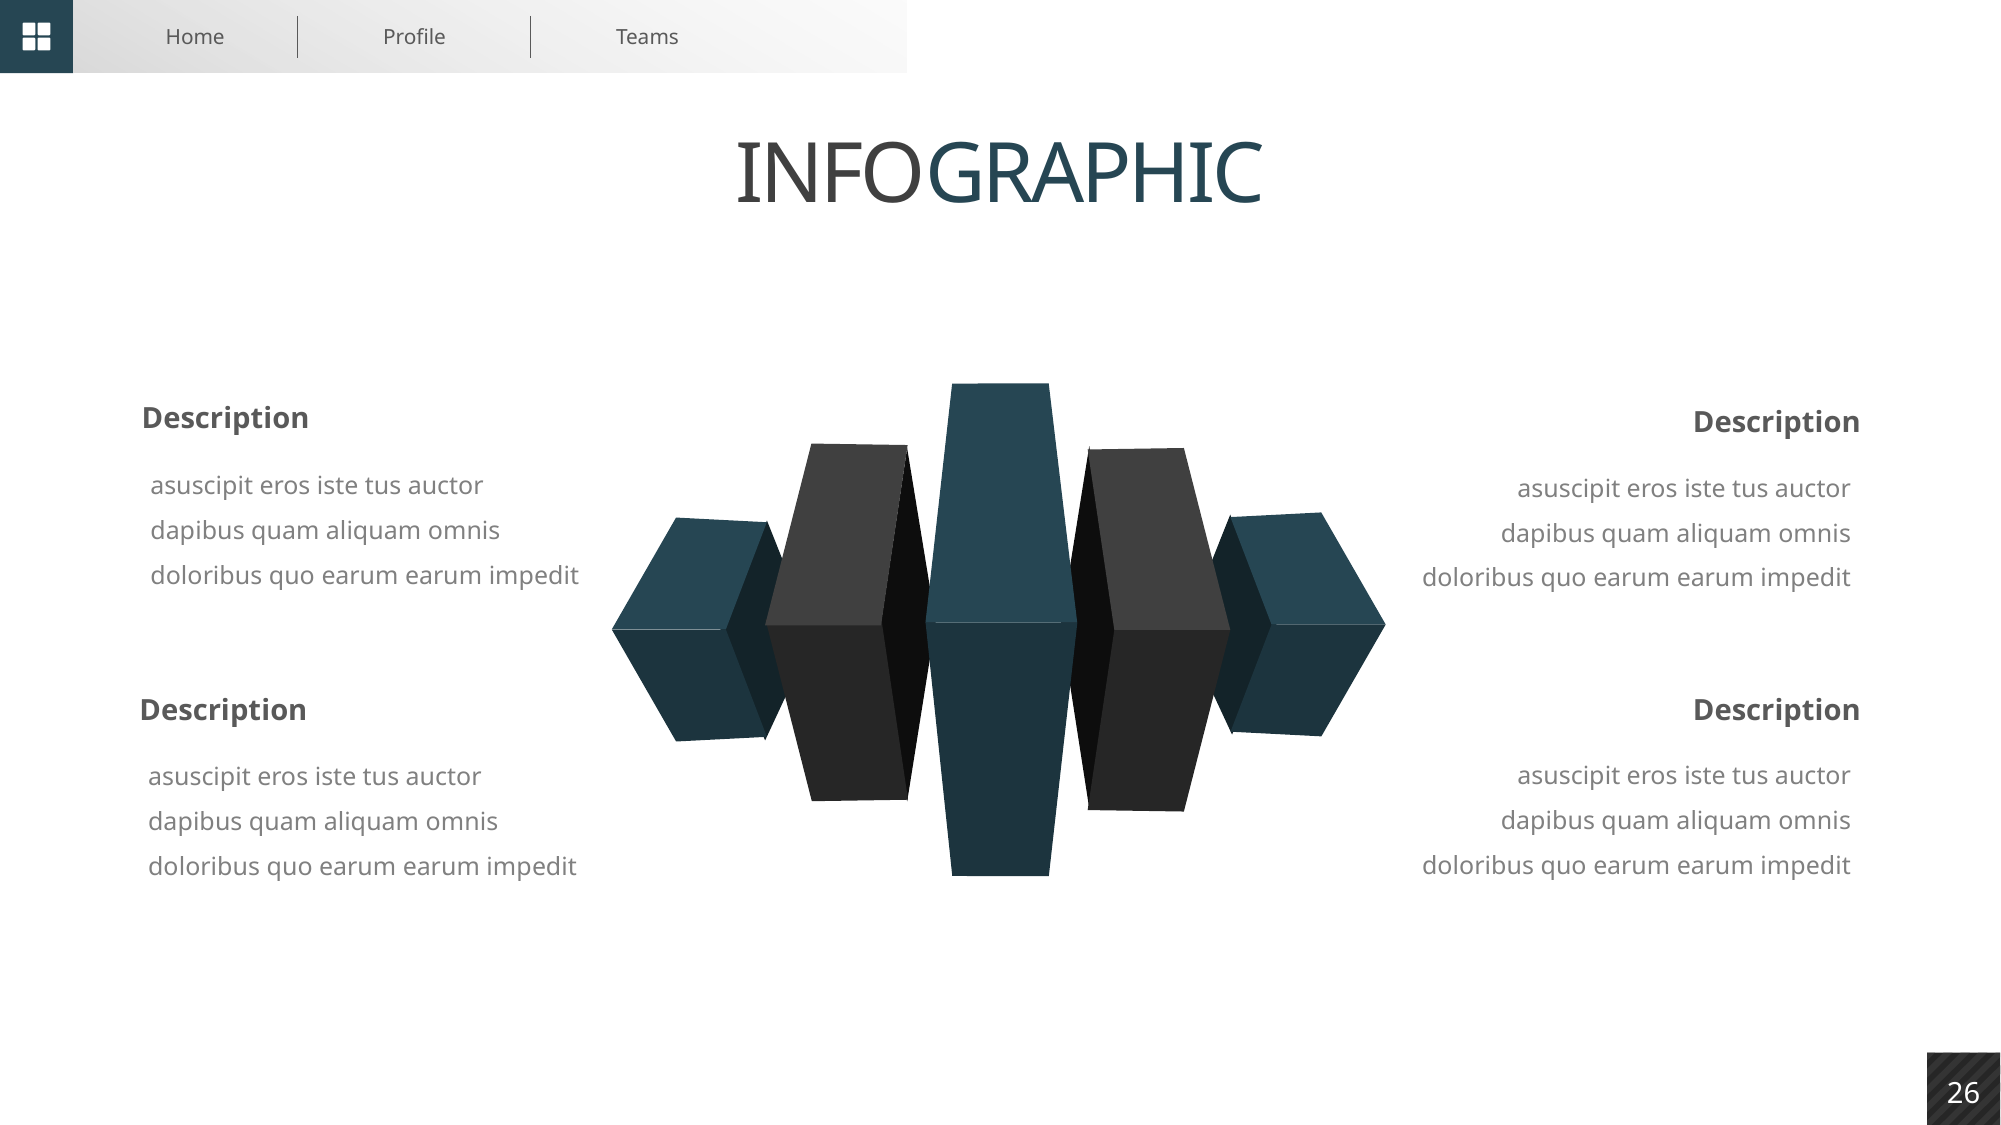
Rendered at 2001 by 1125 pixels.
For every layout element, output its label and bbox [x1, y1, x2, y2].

text_box [0, 0, 2001, 1125]
